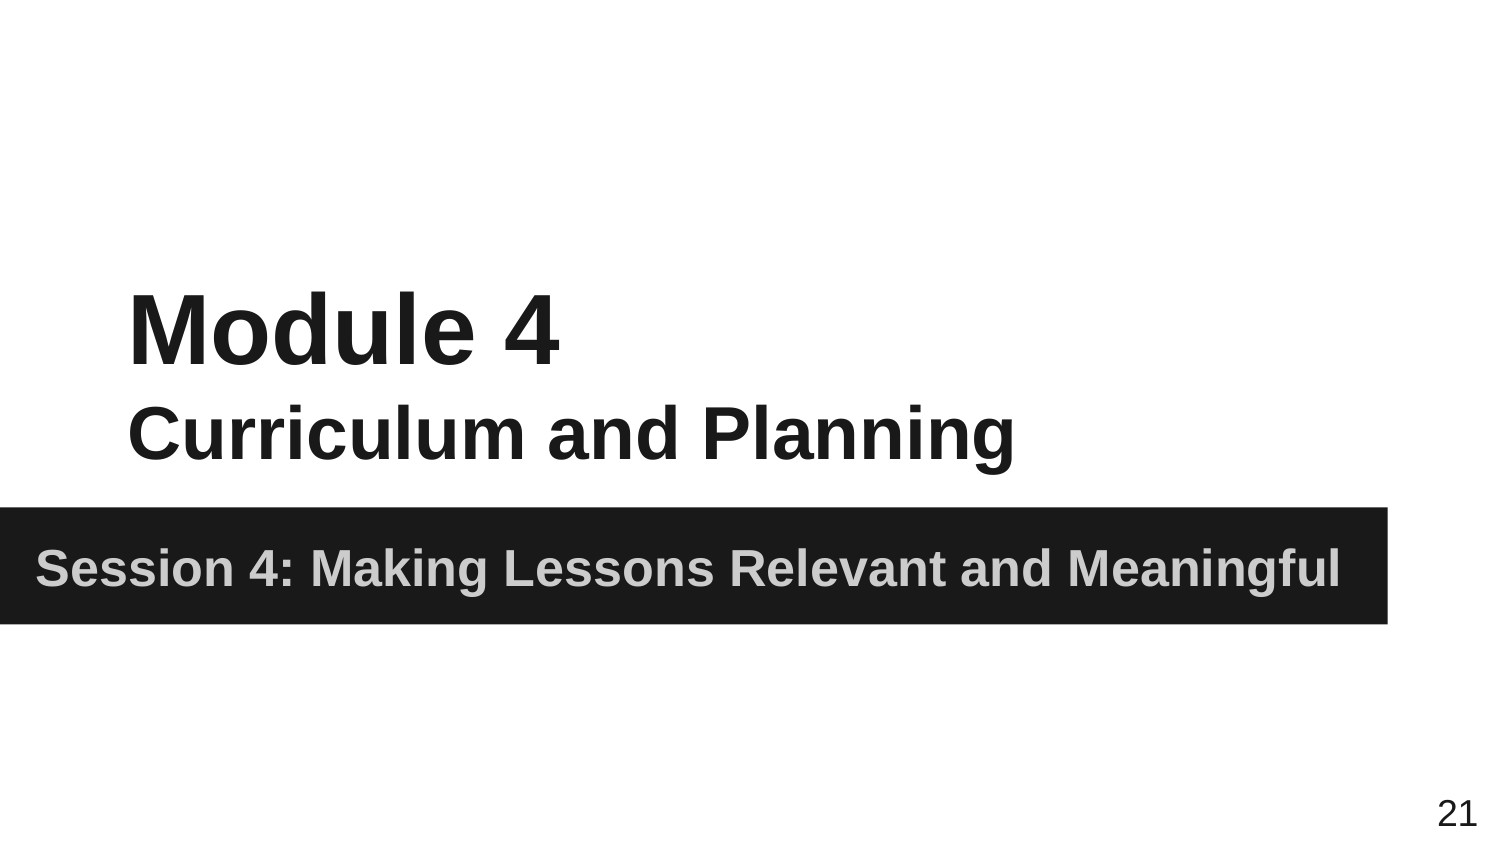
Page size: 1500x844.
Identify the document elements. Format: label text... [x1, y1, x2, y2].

slide_number 21 [1403, 779, 1494, 844]
title Module 4 Curriculum and Planning [112, 213, 1388, 490]
subtitle Session 4: Making Lessons Relevant and Meaningful [20, 507, 1388, 625]
